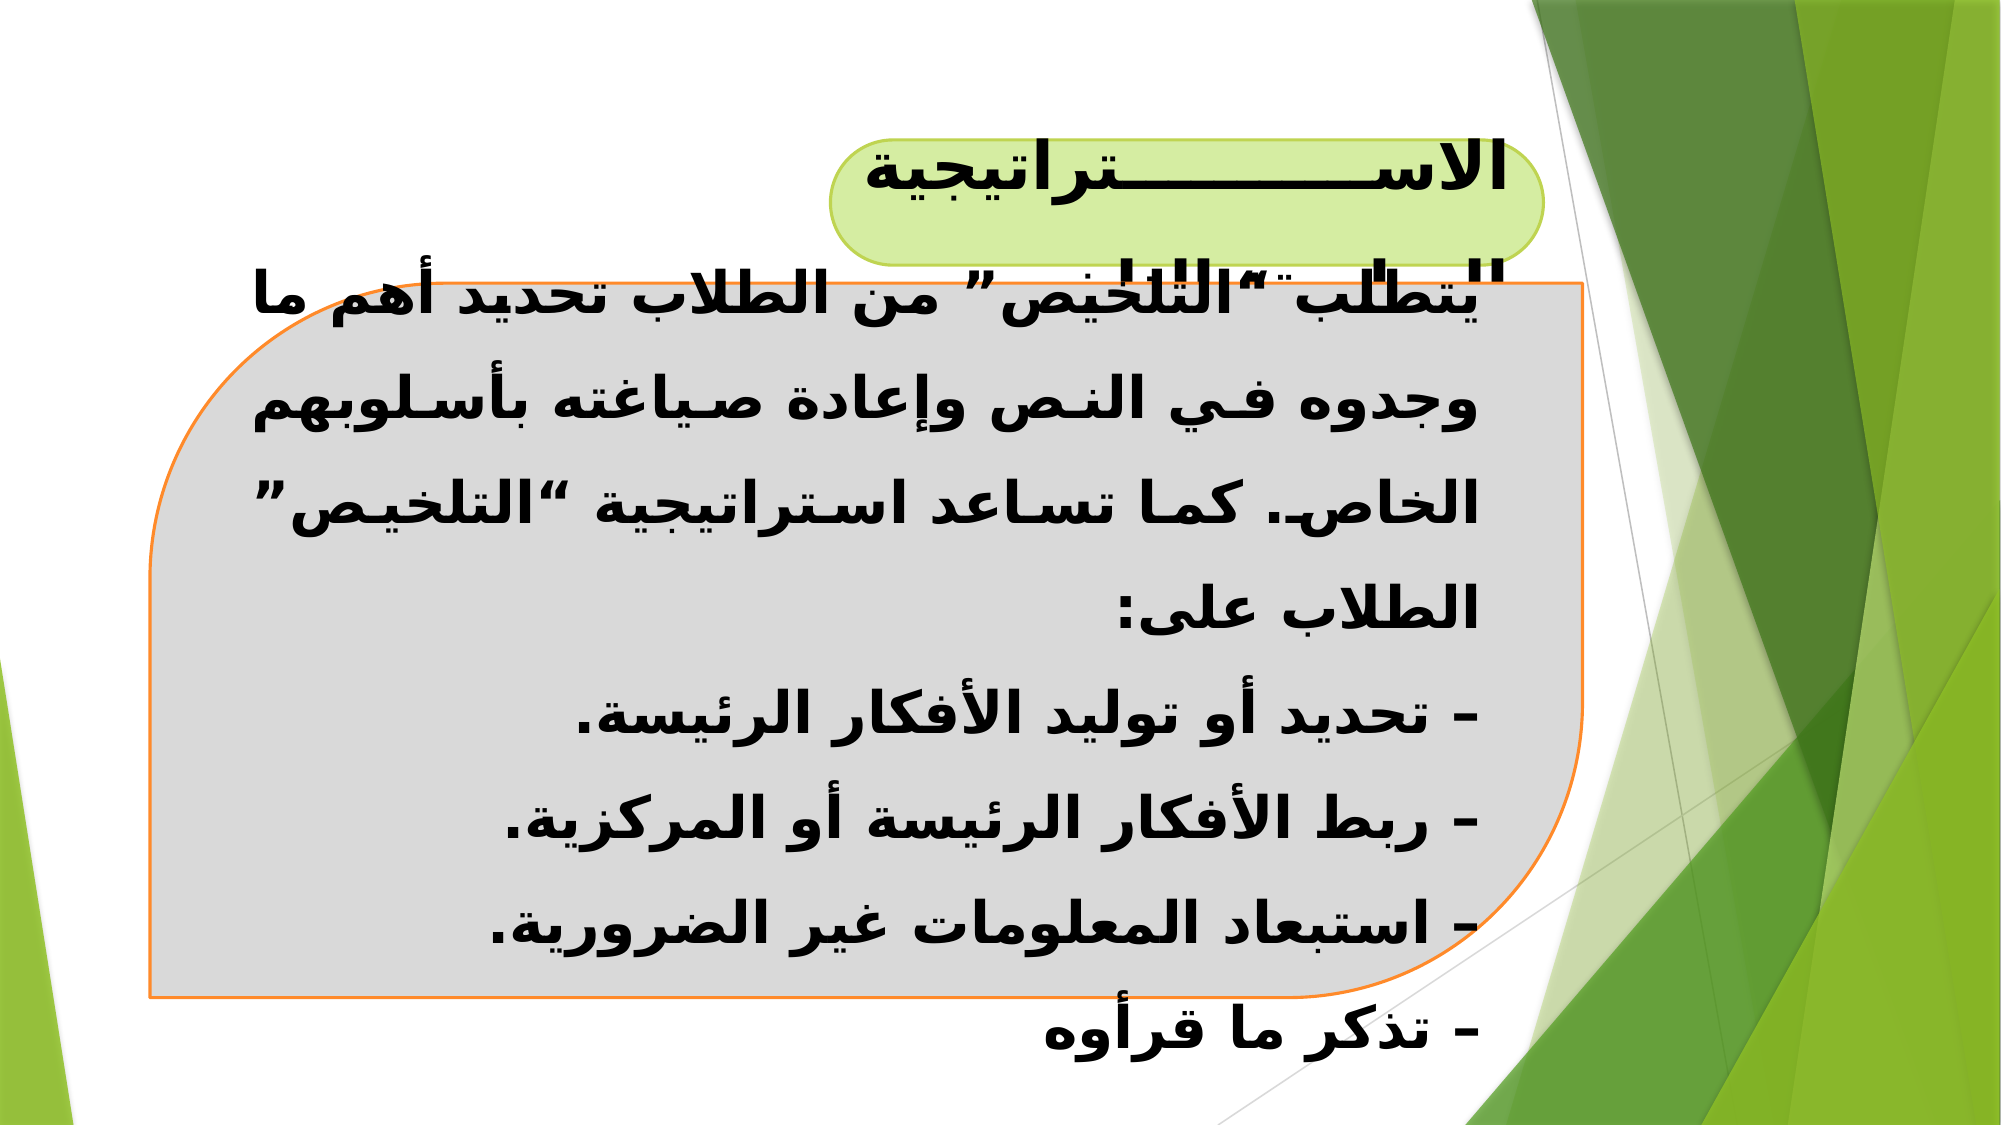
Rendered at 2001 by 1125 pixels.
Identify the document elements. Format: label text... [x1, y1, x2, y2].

text_box الاستراتيجية السابعة: التلخيص [828, 138, 1546, 267]
text_box يتطلب “التلخيص” من الطلاب تحديد أهم ما وجدوه في النص وإعادة صياغته بأسلوبهم الخاص. كما تساعد استراتيجية “التلخيص” الطلاب على: – تحديد أو توليد الأفكار الرئيسة. – ربط الأفكار الرئيسة أو المركزية. – استبعاد المعلومات غير الضرورية. – تذكر ما قرأوه [148, 281, 1585, 1000]
